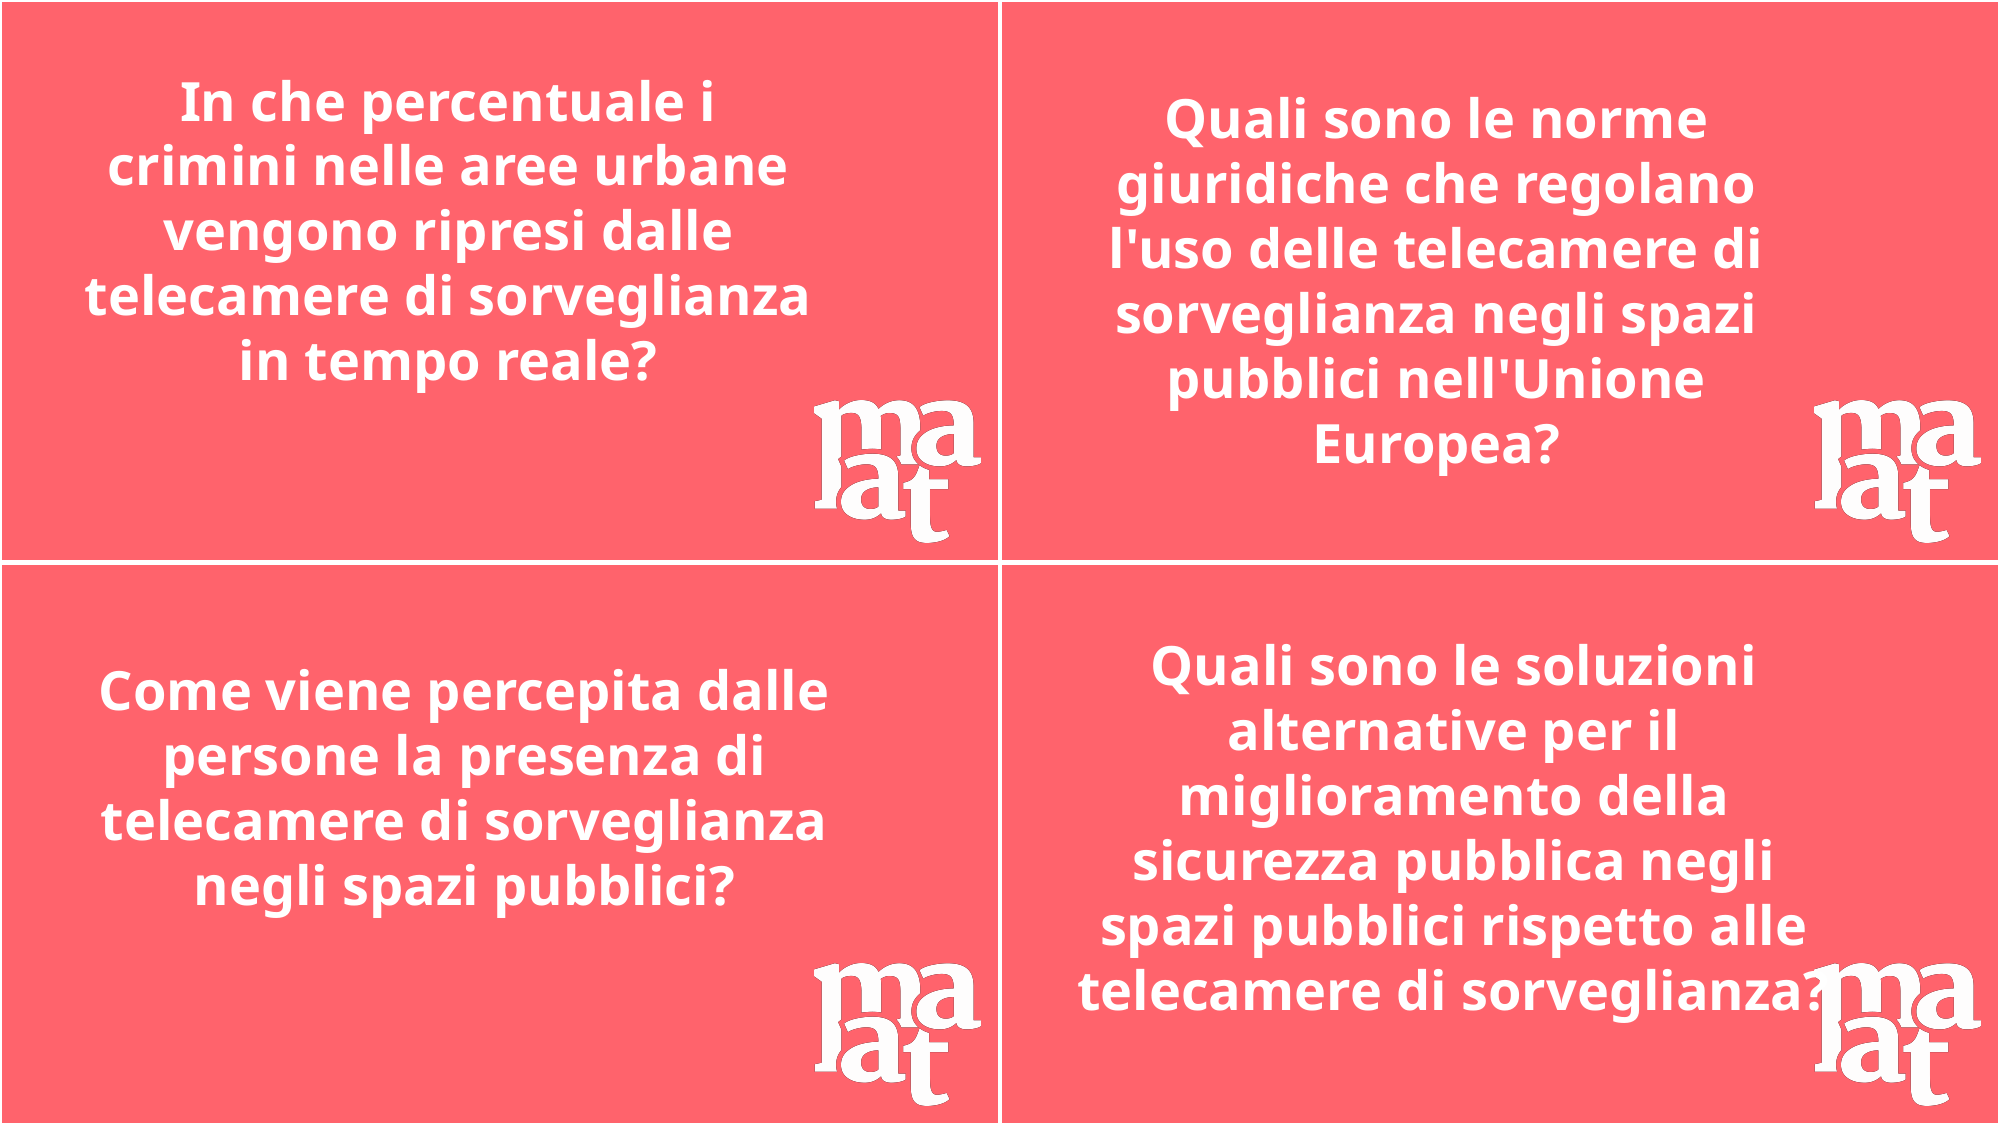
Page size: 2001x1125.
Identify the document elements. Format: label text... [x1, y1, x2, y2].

text_box [999, 0, 2000, 562]
text_box Come viene percepita dalle persone la presenza di telecamere di sorveglianza negli spazi pubblici? [66, 648, 863, 924]
text_box Quali sono le norme giuridiche che regolano l'uso delle telecamere di sorveglianza negli spazi pubblici nell'Unione Europea? [1083, 76, 1791, 482]
text_box [999, 562, 2000, 1125]
picture [1814, 400, 1981, 544]
picture [1814, 962, 1981, 1106]
text_box In che percentuale i crimini nelle aree urbane vengono ripresi dalle telecamere di sorveglianza in tempo reale? [66, 59, 831, 400]
text_box [0, 0, 999, 562]
text_box Quali sono le soluzioni alternative per il miglioramento della sicurezza pubblica negli spazi pubblici rispetto alle telecamere di sorveglianza? [1056, 624, 1852, 1029]
picture [814, 962, 981, 1106]
picture [814, 400, 981, 544]
text_box [0, 562, 999, 1125]
